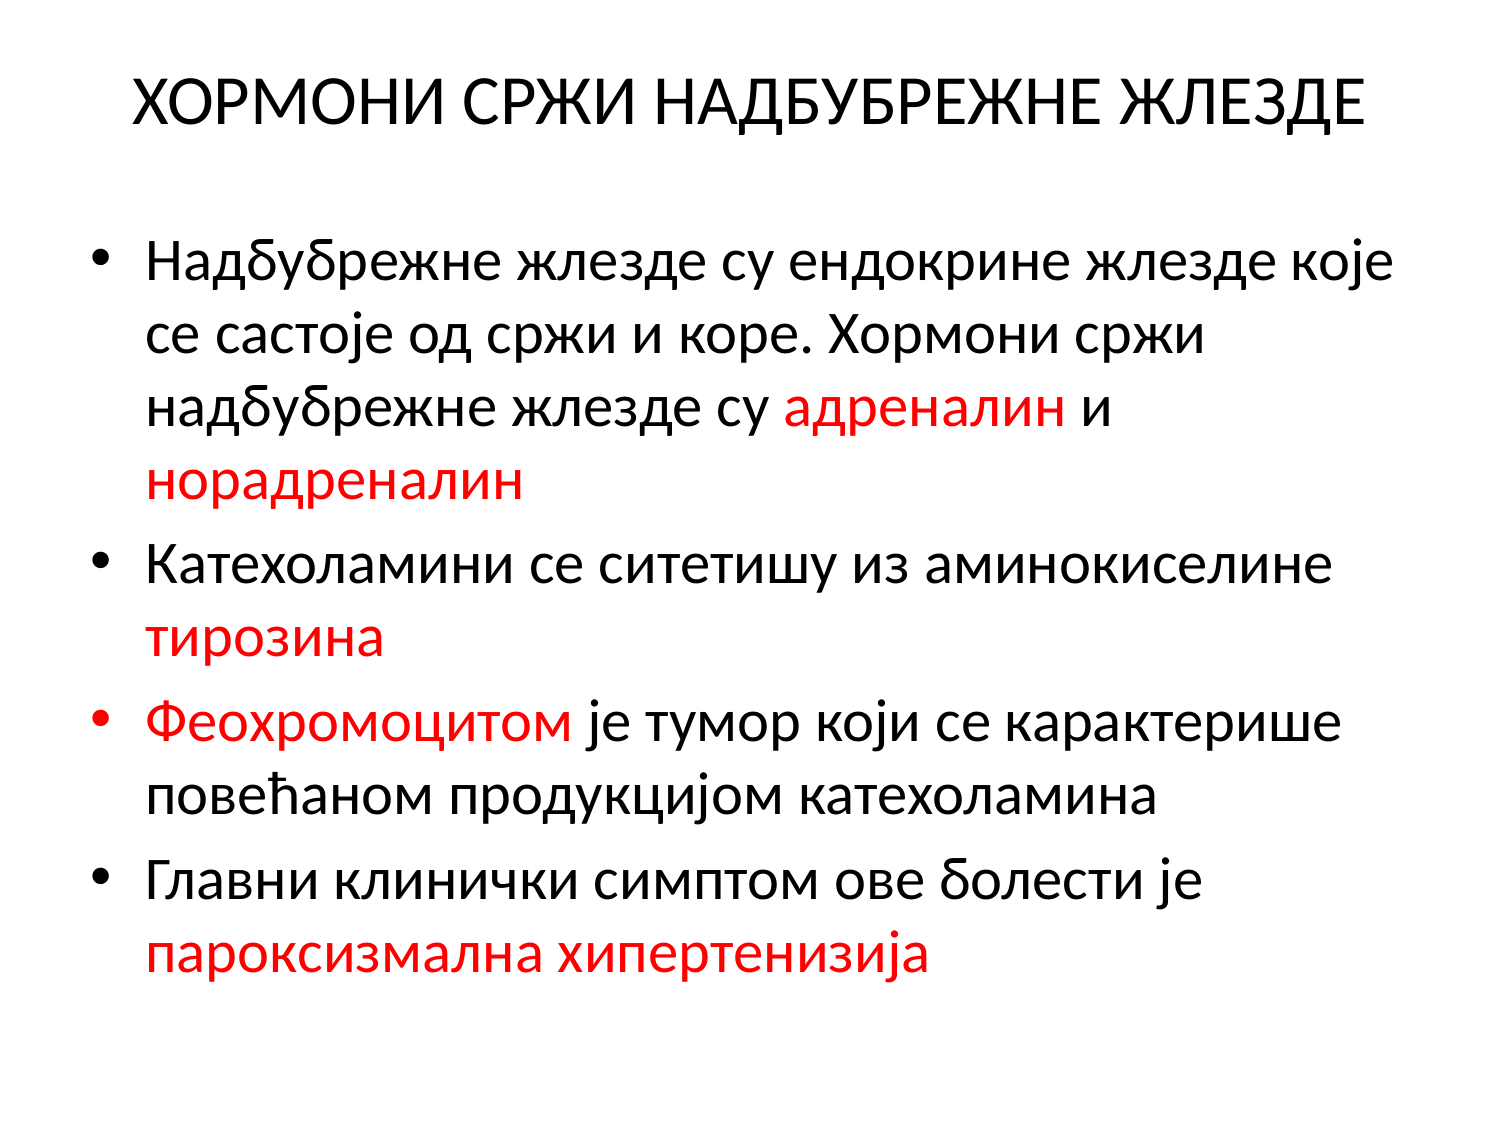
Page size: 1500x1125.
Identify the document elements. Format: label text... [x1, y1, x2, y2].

list Надбубрежне жлезде су ендокрине жлезде које се састоје од сржи и коре. Хормони сржи надбубрежне жлезде су адреналин и норадреналин Катехоламини се ситетишу из аминокиселине тирозина Феохромоцитом је тумор који се карактерише повећаном продукцијом катехоламина Главни клинички симптом ове болести је пароксизмална хипертенизија [75, 212, 1425, 1005]
title ХОРМОНИ СРЖИ НАДБУБРЕЖНЕ ЖЛЕЗДЕ [75, 45, 1425, 212]
